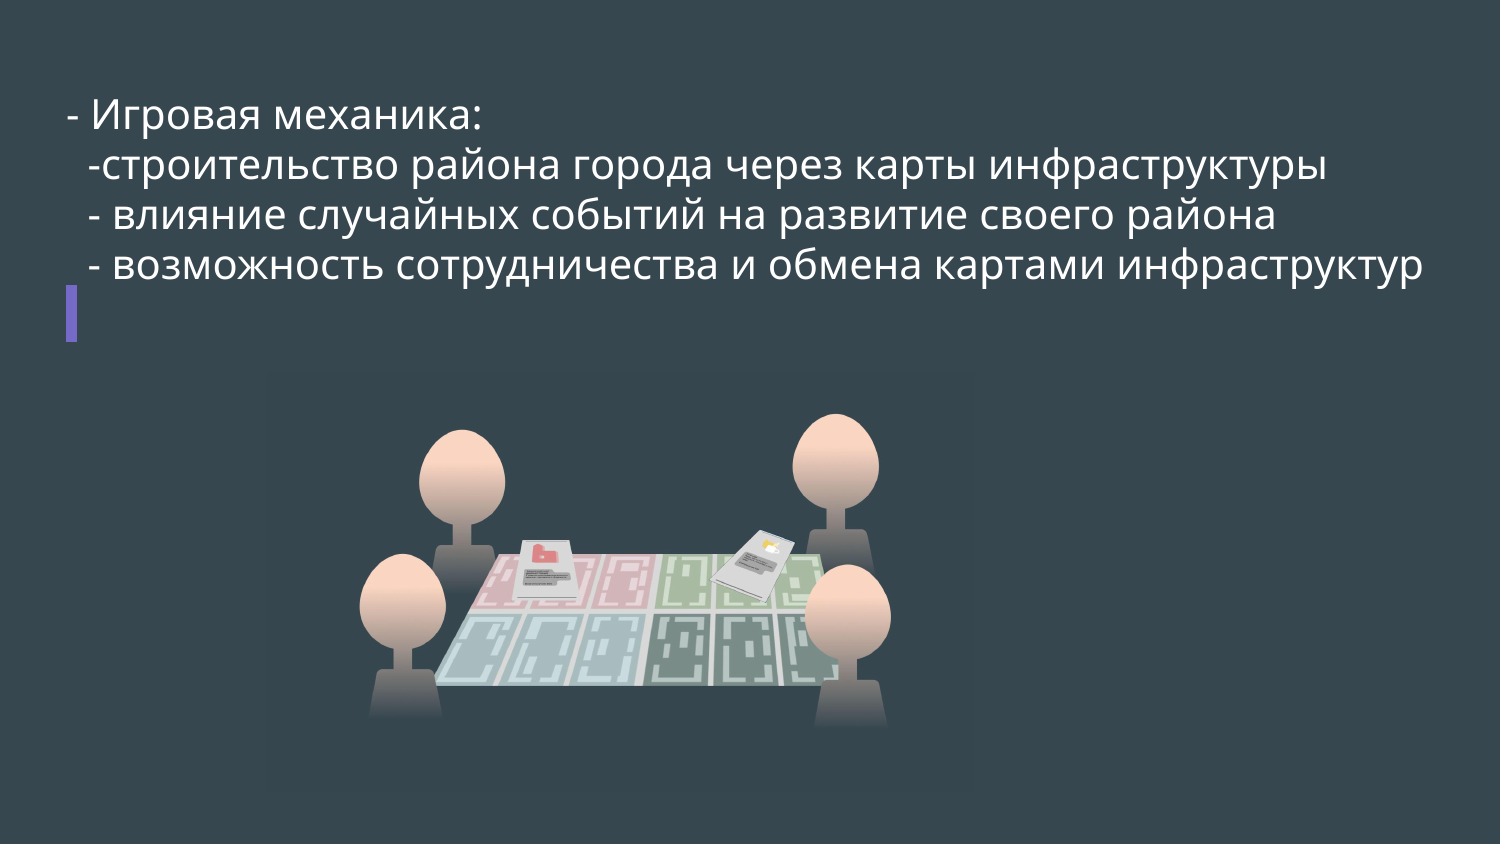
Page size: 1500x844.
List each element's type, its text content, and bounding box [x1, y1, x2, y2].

text_box - Игровая механика: -строительство района города через карты инфраструктуры - влияние случайных событий на развитие своего района - возможность сотрудничества и обмена картами инфраструктур [51, 72, 1449, 353]
picture [266, 372, 975, 792]
